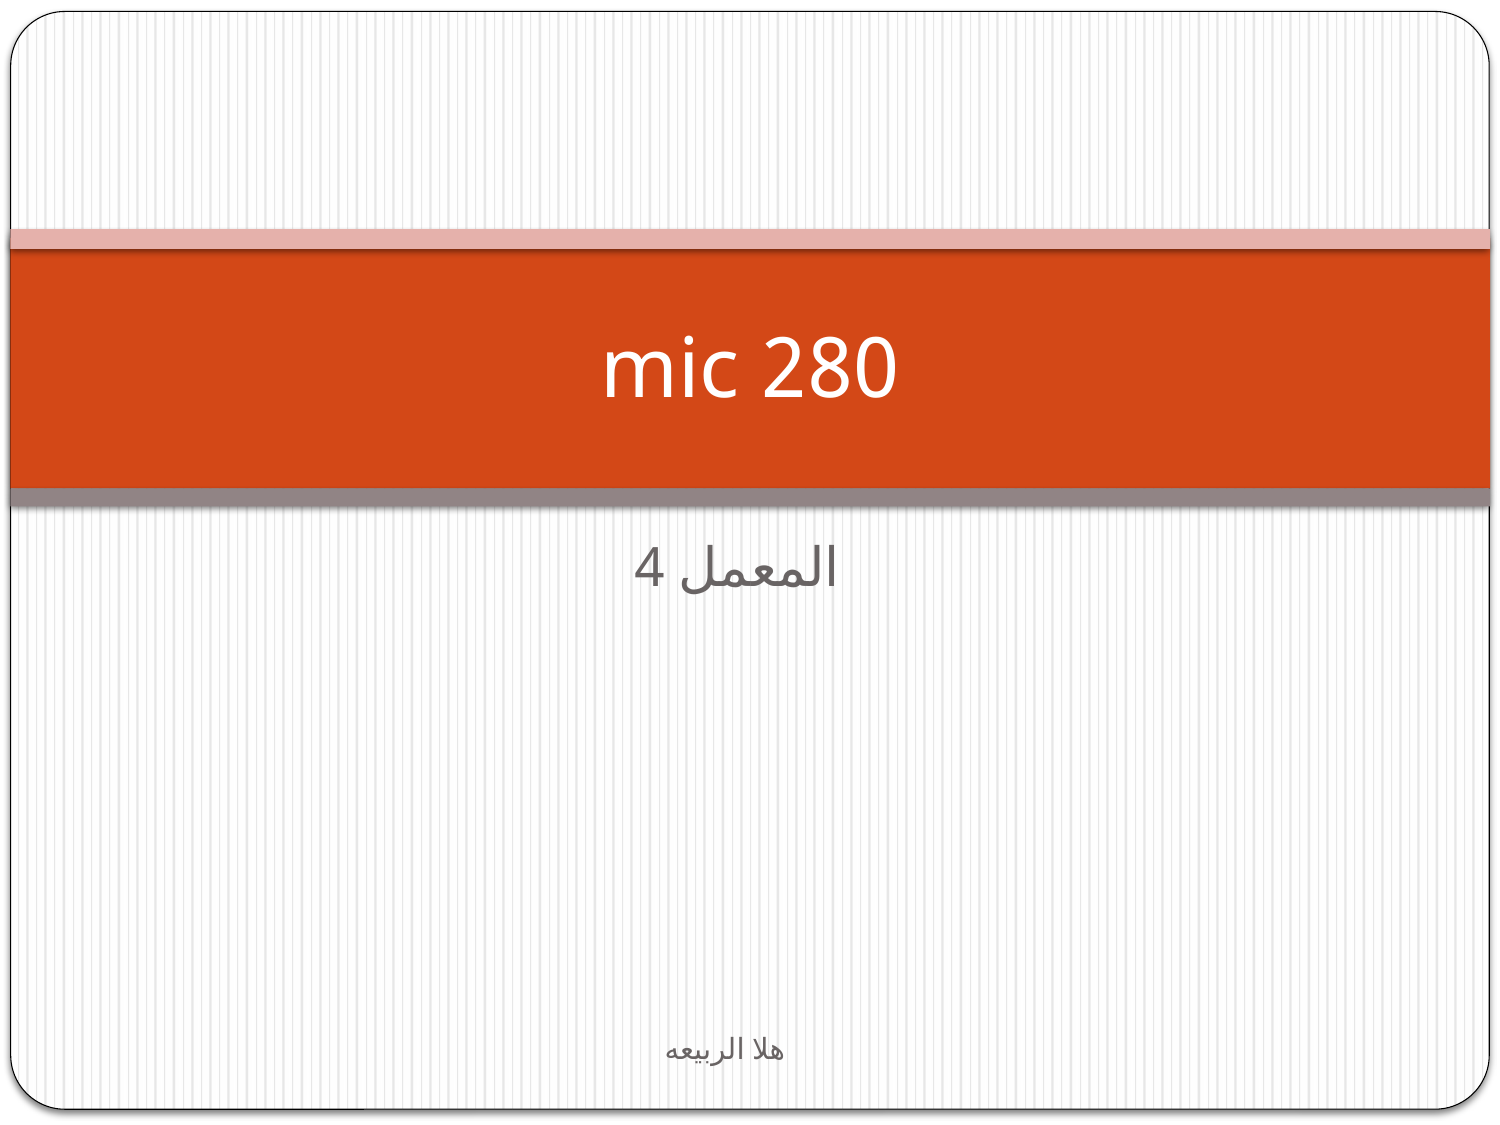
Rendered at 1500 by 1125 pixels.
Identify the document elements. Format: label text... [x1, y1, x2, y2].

title 280 mic [75, 247, 1425, 489]
subtitle المعمل 4 [212, 525, 1263, 788]
footer هلا الربيعه [150, 1012, 800, 1088]
